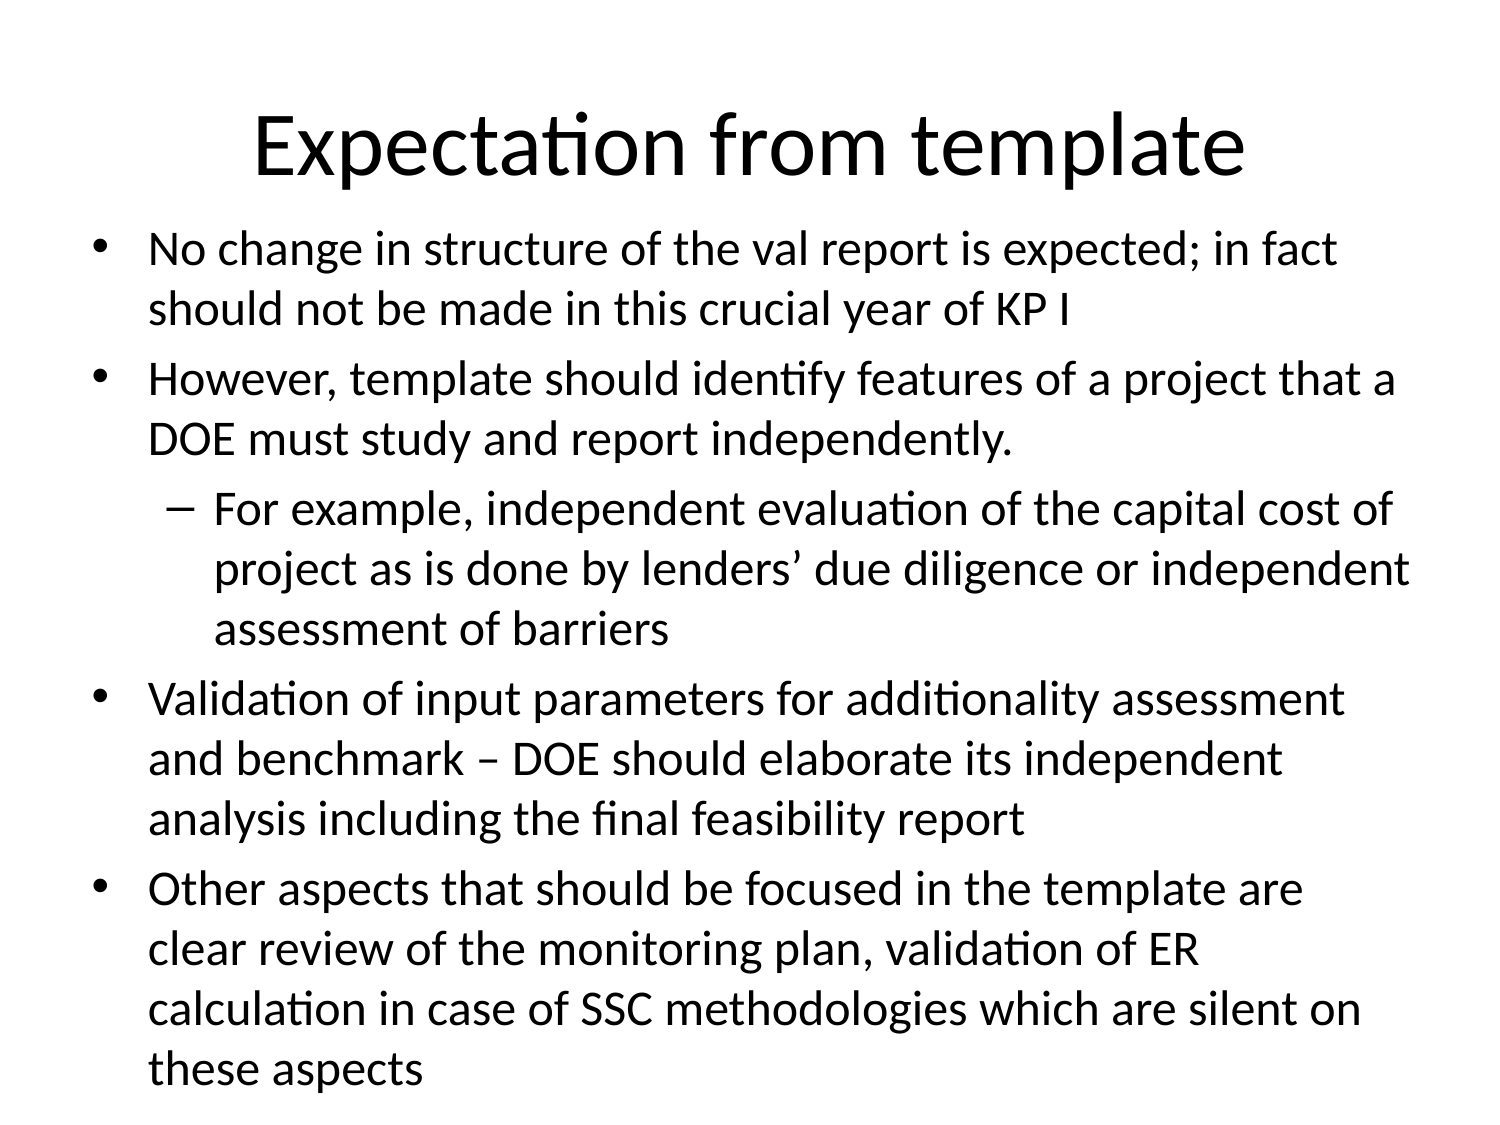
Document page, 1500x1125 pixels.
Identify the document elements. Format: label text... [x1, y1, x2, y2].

list No change in structure of the val report is expected; in fact should not be made in this crucial year of KP I However, template should identify features of a project that a DOE must study and report independently. For example, independent evaluation of the capital cost of project as is done by lenders’ due diligence or independent assessment of barriers Validation of input parameters for additionality assessment and benchmark – DOE should elaborate its independent analysis including the final feasibility report Other aspects that should be focused in the template are clear review of the monitoring plan, validation of ER calculation in case of SSC methodologies which are silent on these aspects [76, 208, 1427, 951]
title Expectation from template [75, 45, 1425, 233]
